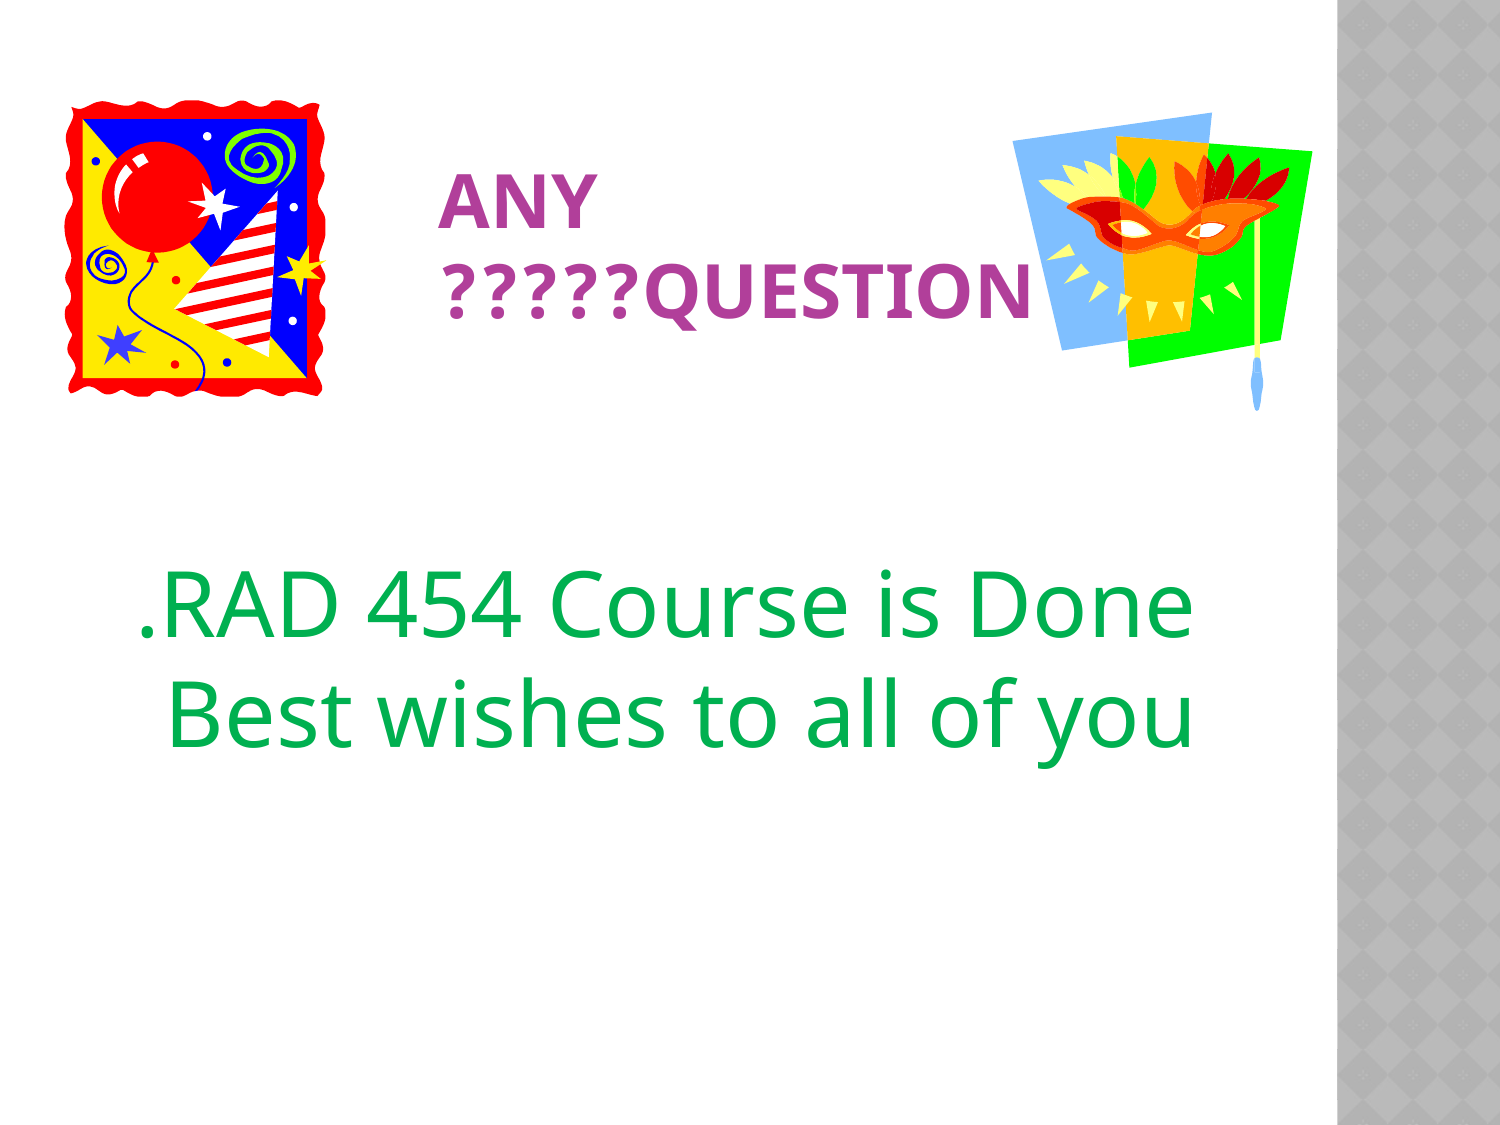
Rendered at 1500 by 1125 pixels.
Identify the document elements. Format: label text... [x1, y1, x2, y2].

picture [62, 99, 327, 398]
picture [1011, 111, 1313, 412]
title Any question????? [431, 196, 1006, 334]
text_box RAD 454 Course is Done. Best wishes to all of you [100, 538, 1213, 774]
